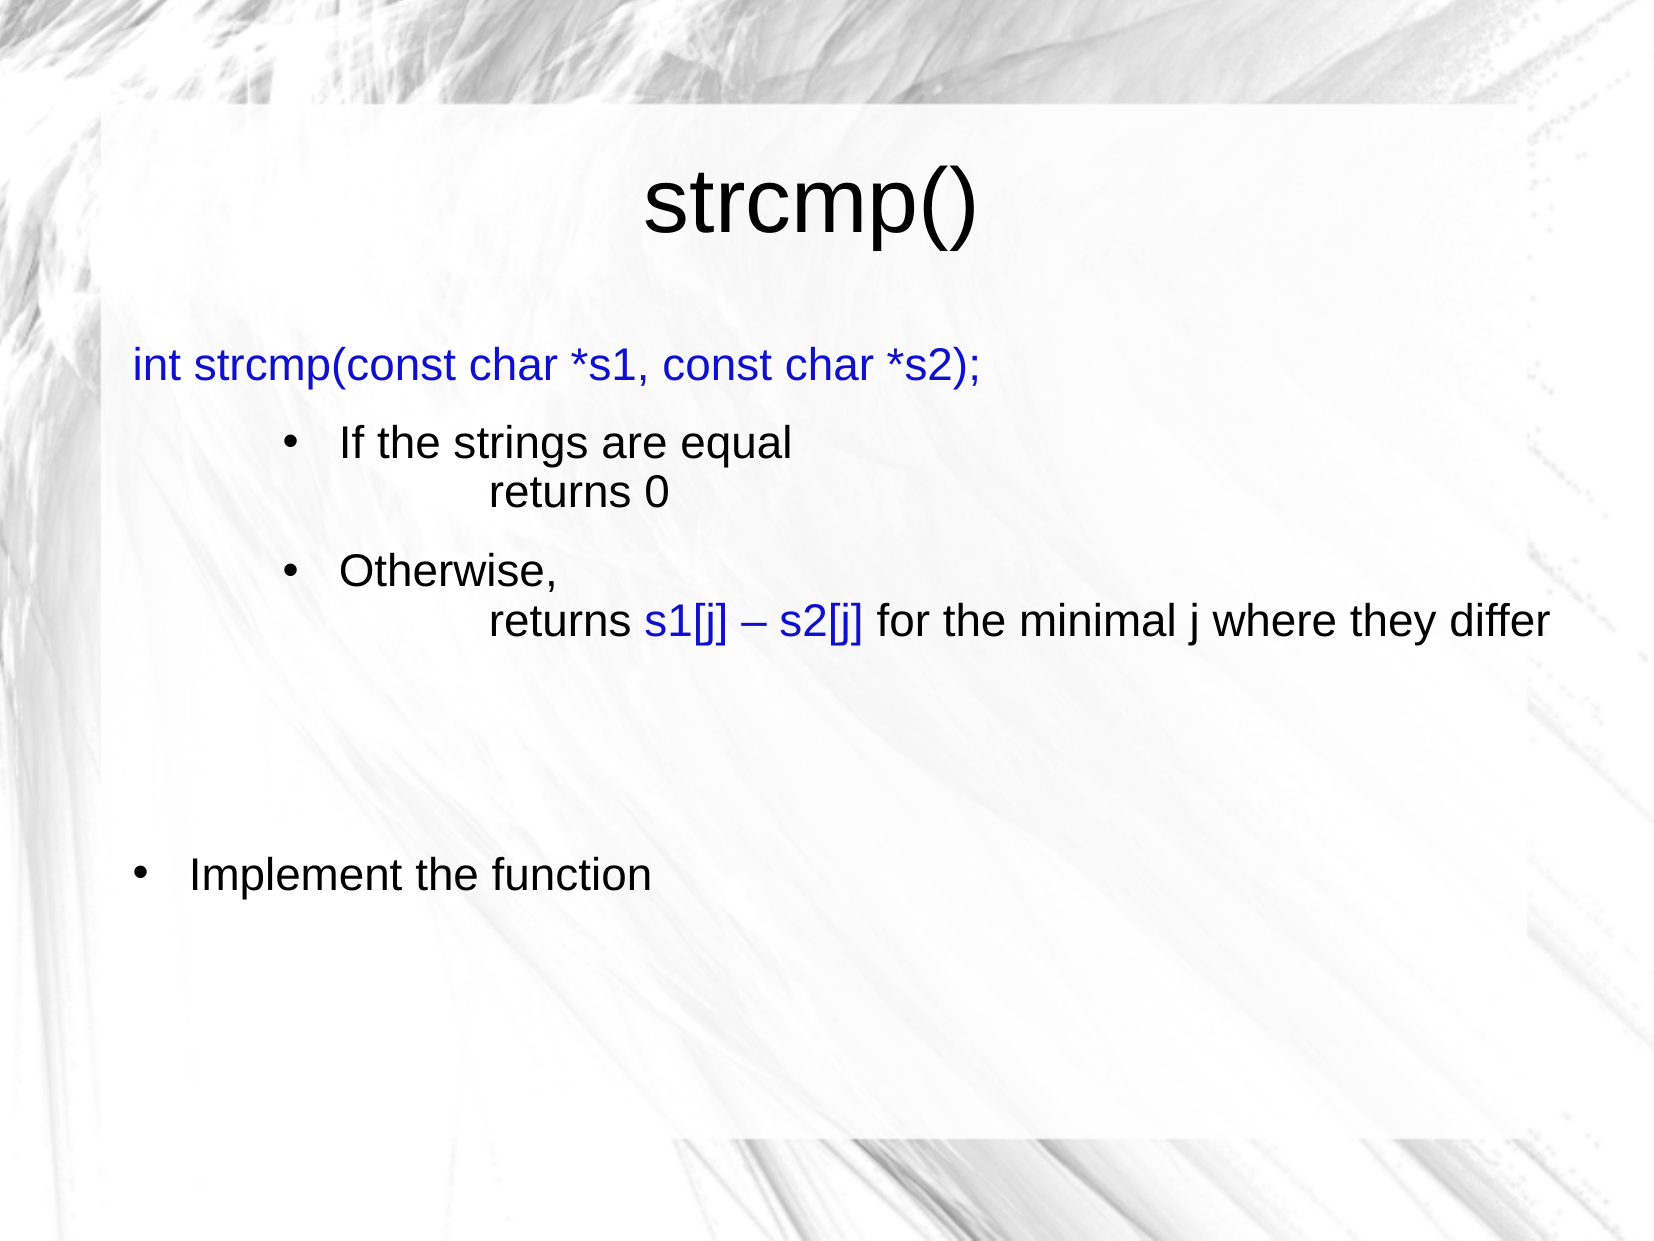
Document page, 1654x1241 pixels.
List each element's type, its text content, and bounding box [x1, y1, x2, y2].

list int strcmp(const char *s1, const char *s2); If the strings are equal returns 0 Otherwise, returns s1[j] – s2[j] for the minimal j where they differ Implement the function [118, 334, 1571, 1123]
picture [0, 0, 1654, 1241]
title strcmp() [118, 93, 1506, 299]
